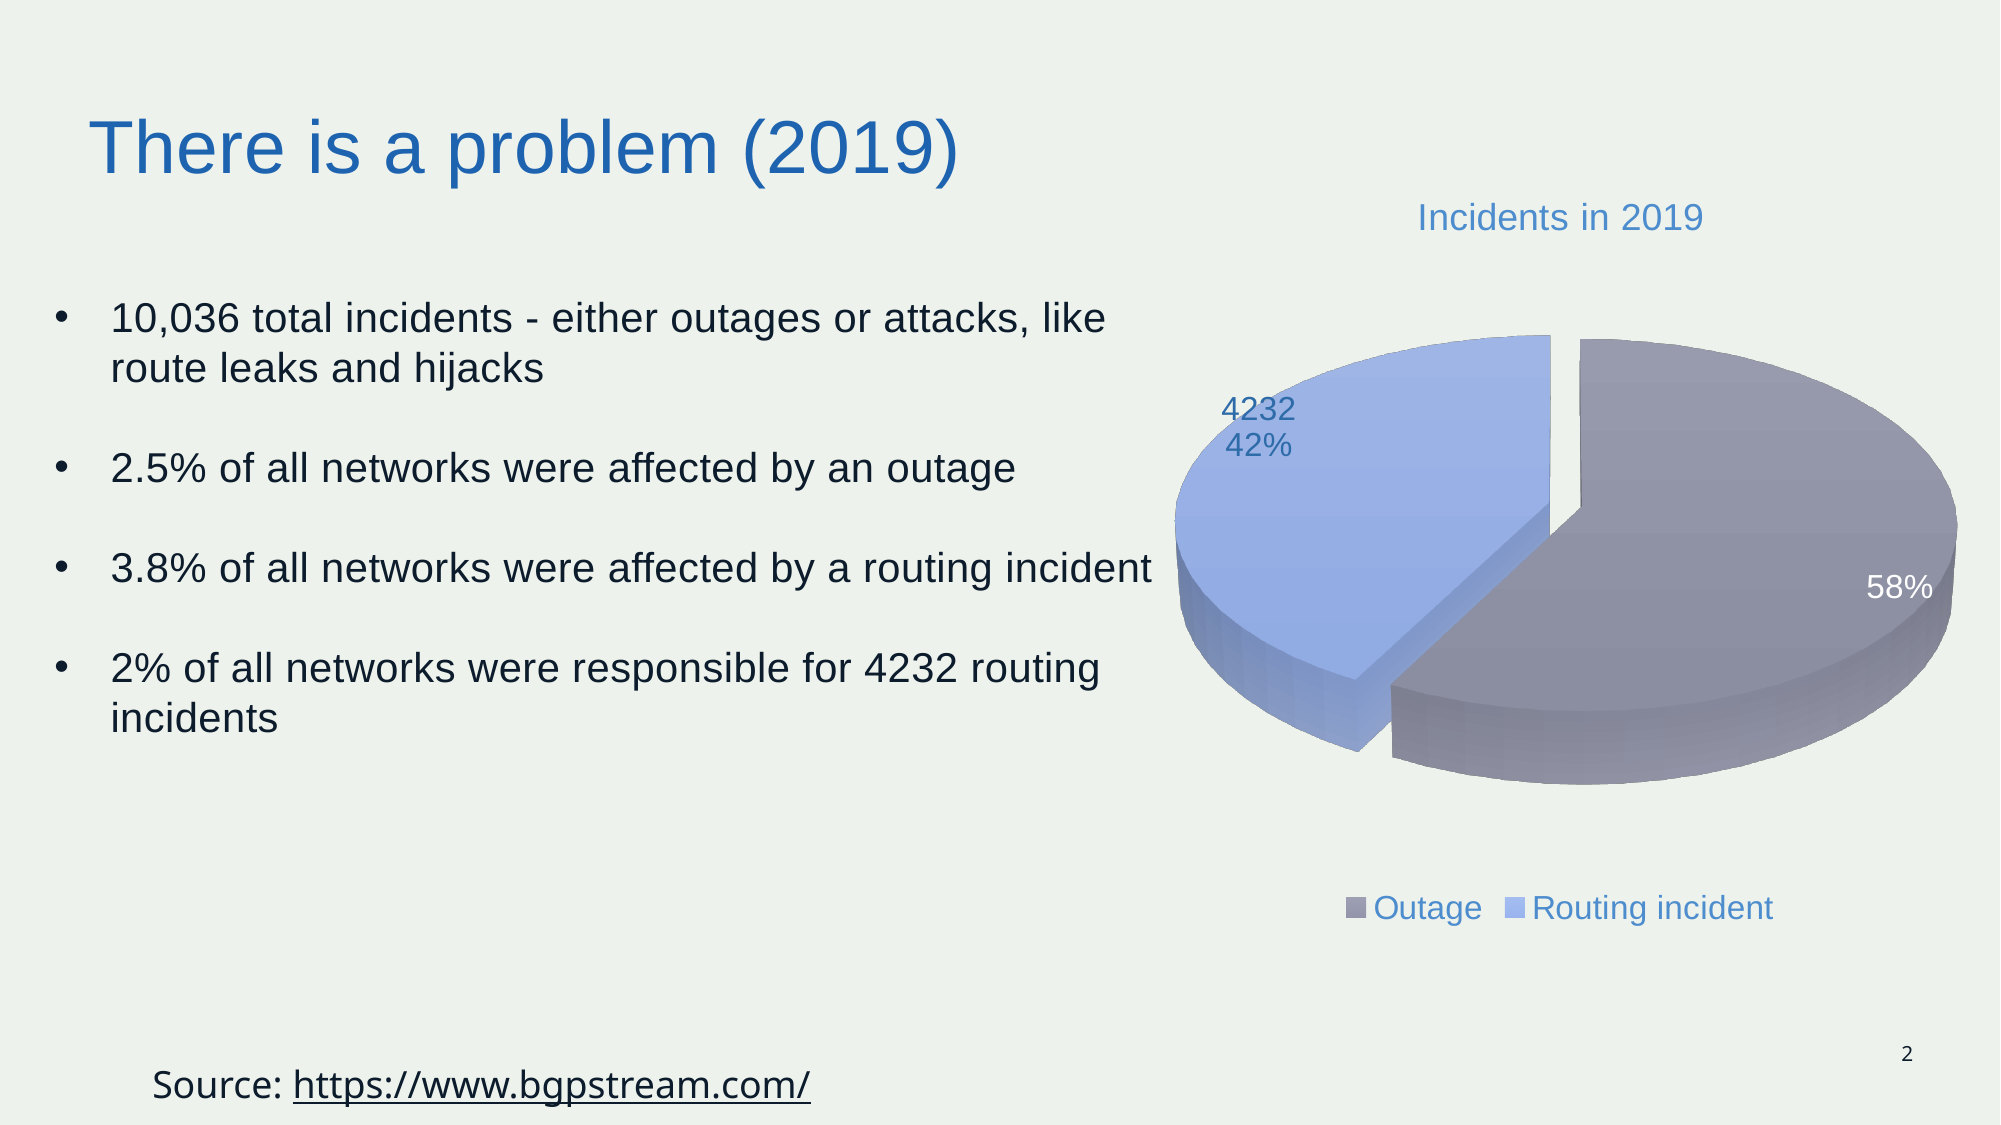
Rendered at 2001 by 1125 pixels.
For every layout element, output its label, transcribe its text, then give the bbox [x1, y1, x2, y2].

chart [1099, 161, 2000, 933]
slide_number 2 [1463, 1040, 1913, 1069]
title There is a problem (2019) [88, 93, 1914, 188]
text_box Source: https://www.bgpstream.com/ [137, 1053, 846, 1120]
list 10,036 total incidents - either outages or attacks, like route leaks and hijacks 2.5% of all networks were affected by an outage 3.8% of all networks were affected by a routing incident 2% of all networks were responsible for 4232 routing incidents [54, 290, 1192, 966]
